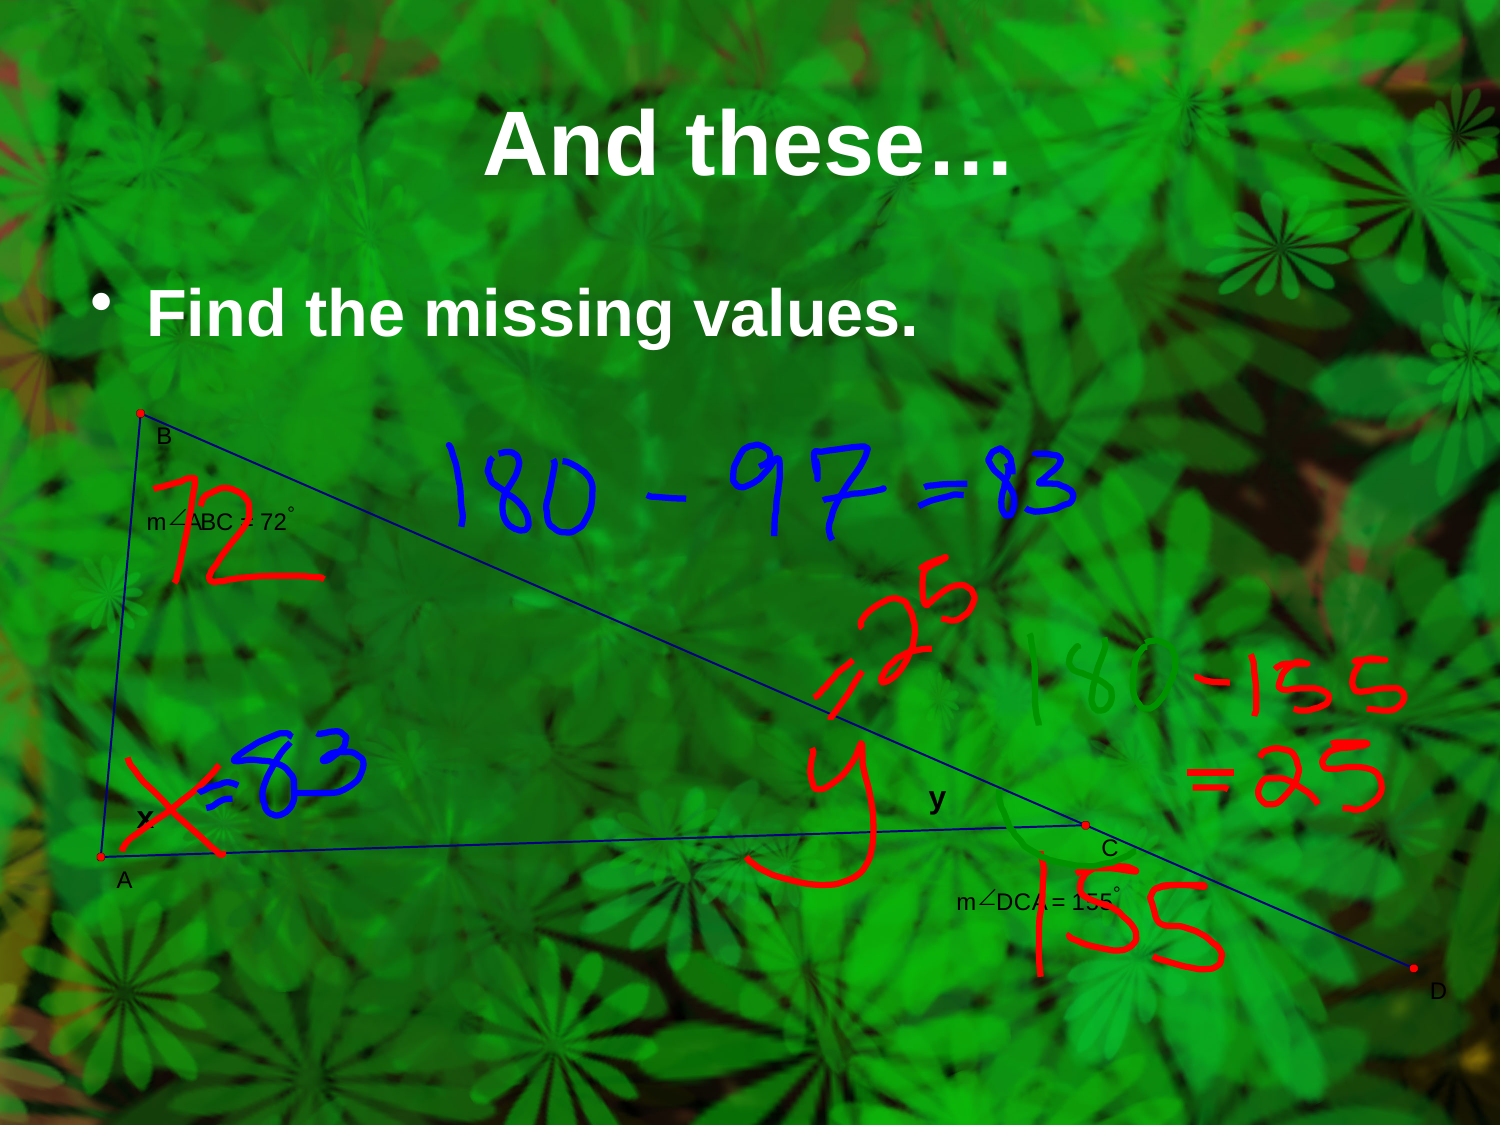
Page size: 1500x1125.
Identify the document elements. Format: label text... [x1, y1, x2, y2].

list Find the missing values. [74, 262, 1426, 386]
title And these… [74, 44, 1426, 233]
picture [0, 0, 1500, 1125]
